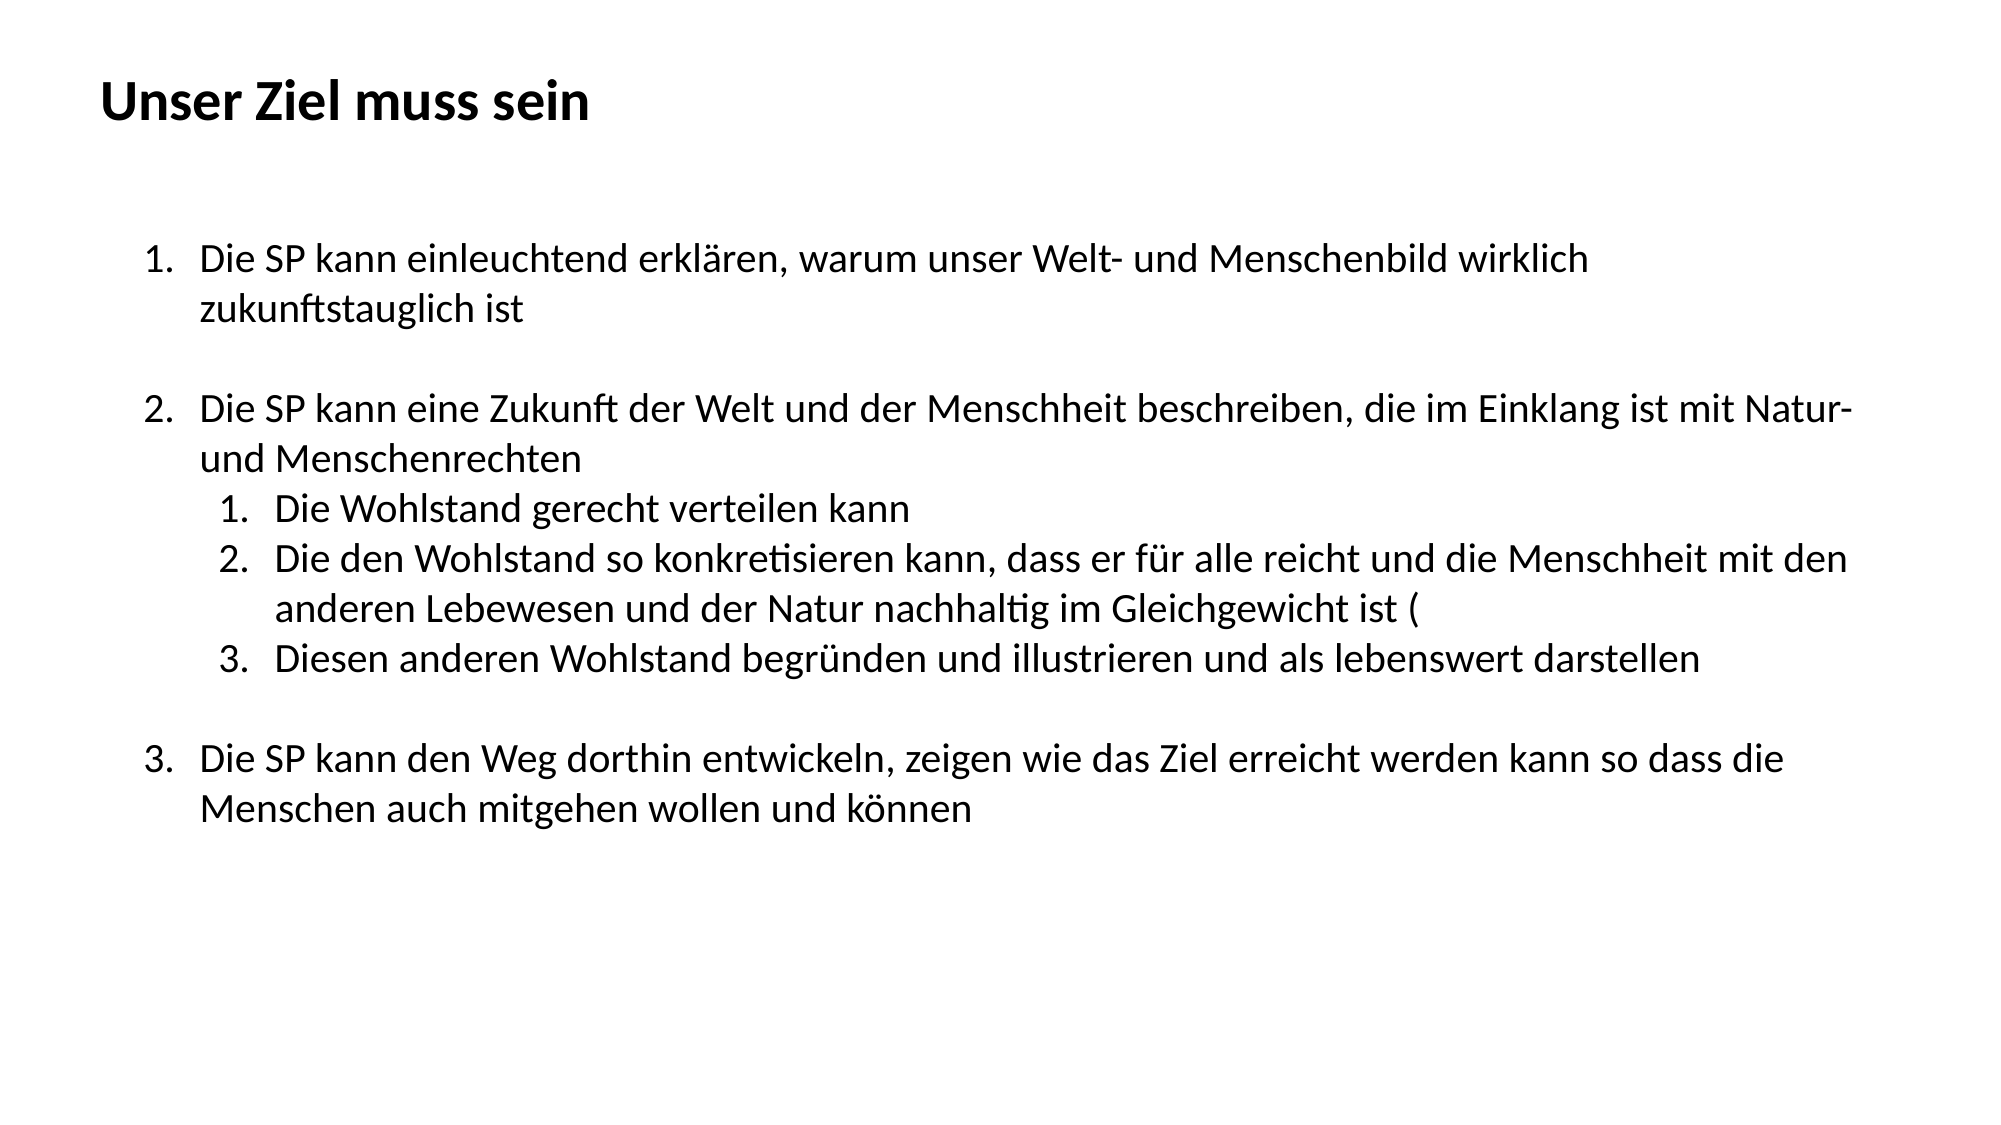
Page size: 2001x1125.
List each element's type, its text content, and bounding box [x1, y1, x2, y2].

text_box Unser Ziel muss sein [85, 54, 1886, 140]
text_box Die SP kann einleuchtend erklären, warum unser Welt- und Menschenbild wirklich zukunftstauglich ist Die SP kann eine Zukunft der Welt und der Menschheit beschreiben, die im Einklang ist mit Natur- und Menschenrechten Die Wohlstand gerecht verteilen kann Die den Wohlstand so konkretisieren kann, dass er für alle reicht und die Menschheit mit den anderen Lebewesen und der Natur nachhaltig im Gleichgewicht ist ( Diesen anderen Wohlstand begründen und illustrieren und als lebenswert darstellen Die SP kann den Weg dorthin entwickeln, zeigen wie das Ziel erreicht werden kann so dass die Menschen auch mitgehen wollen und können [128, 223, 1874, 839]
